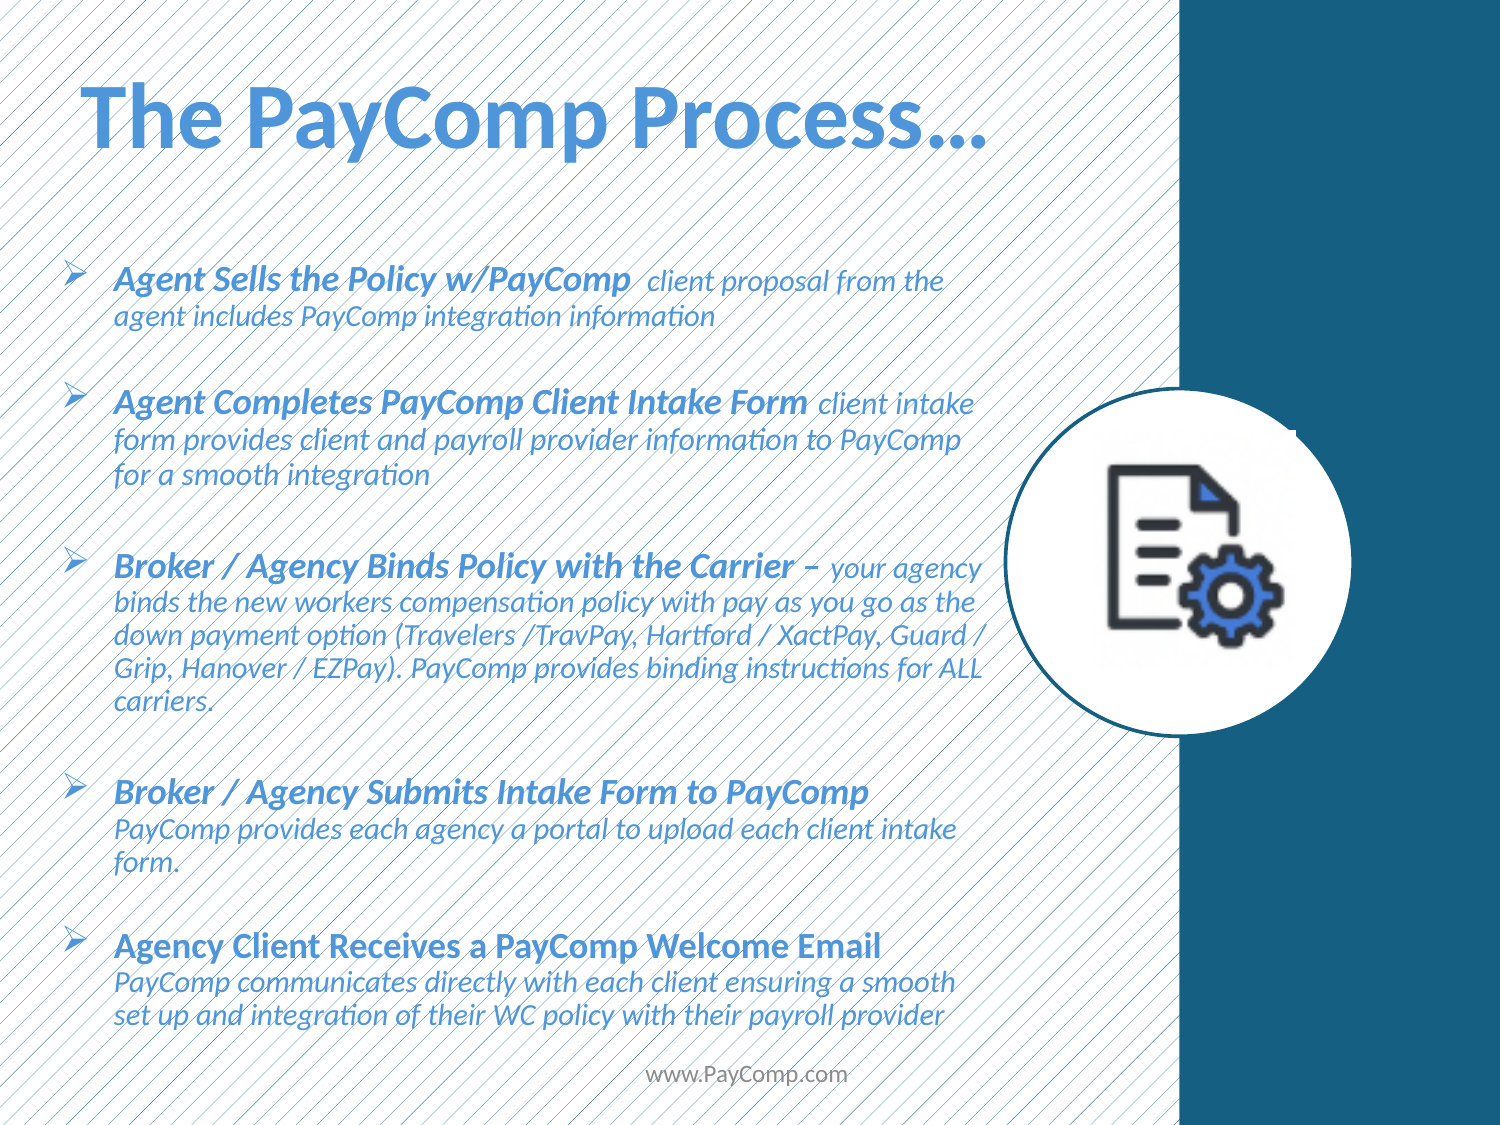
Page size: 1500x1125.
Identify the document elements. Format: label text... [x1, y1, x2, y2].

text_box [1177, 0, 1500, 1125]
picture [1092, 430, 1296, 670]
text_box [65, 87, 986, 251]
text_box [1003, 386, 1356, 739]
footer www.PayComp.com [512, 1042, 988, 1103]
text_box Agent Sells the Policy w/PayComp client proposal from the agent includes PayComp integration information Agent Completes PayComp Client Intake Form client intake form provides client and payroll provider information to PayComp for a smooth integration Broker / Agency Binds Policy with the Carrier – your agency binds the new workers compensation policy with pay as you go as the down payment option (Travelers /TravPay, Hartford / XactPay, Guard / Grip, Hanover / EZPay). PayComp provides binding instructions for ALL carriers. Broker / Agency Submits Intake Form to PayComp PayComp provides each agency a portal to upload each client intake form. Agency Client Receives a PayComp Welcome Email PayComp communicates directly with each client ensuring a smooth set up and integration of their WC policy with their payroll provider [45, 201, 1006, 1046]
text_box The PayComp Process… [65, 36, 1164, 200]
